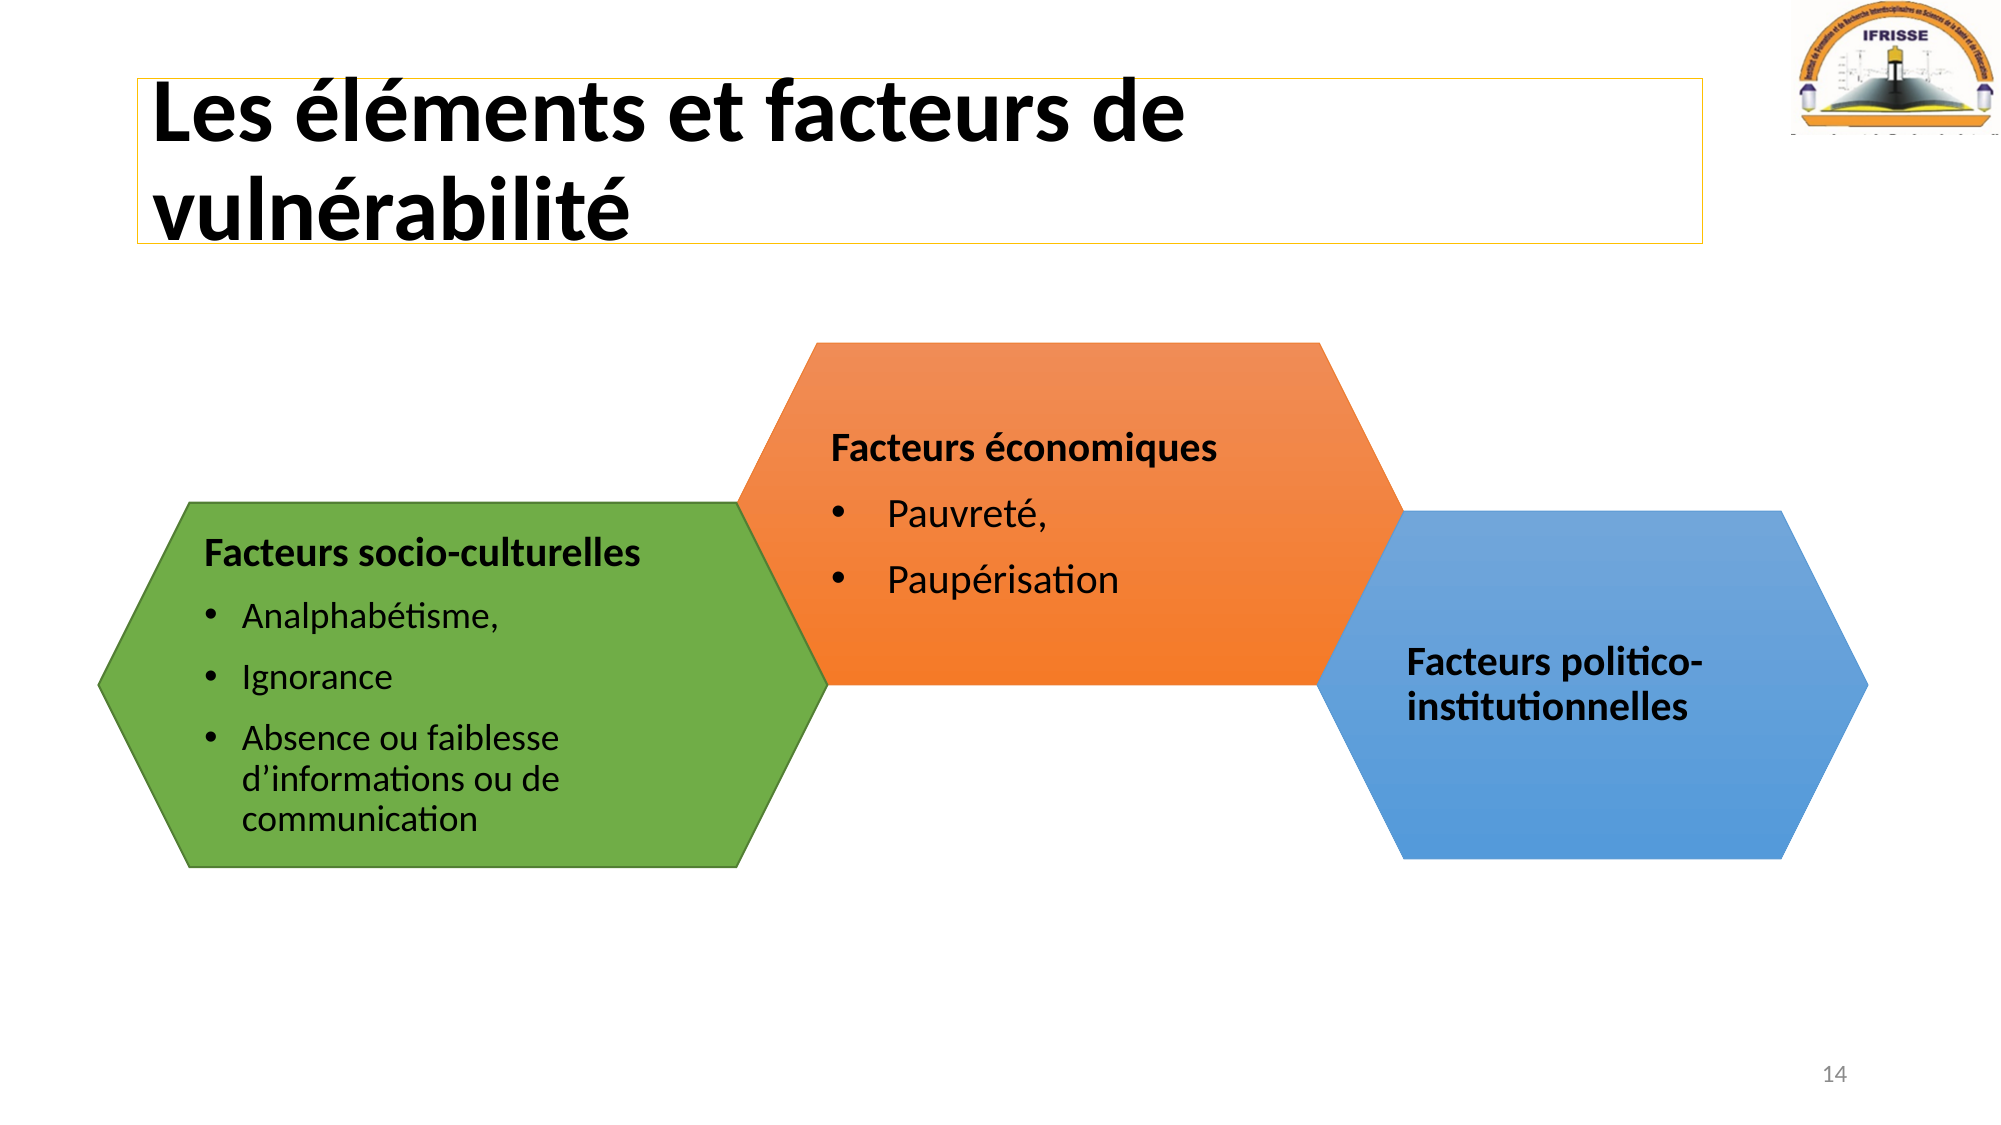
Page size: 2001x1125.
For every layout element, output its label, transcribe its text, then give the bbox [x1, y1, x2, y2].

slide_number 14 [1412, 1042, 1863, 1103]
text_box Facteurs politico-institutionnelles [1316, 510, 1869, 860]
text_box Facteurs économiques Pauvreté, Paupérisation [737, 342, 1404, 686]
picture [1791, 0, 2000, 135]
title Les éléments et facteurs de vulnérabilité [137, 78, 1703, 244]
text_box Facteurs socio-culturelles Analphabétisme, Ignorance Absence ou faiblesse d’informations ou de communication [97, 501, 829, 869]
